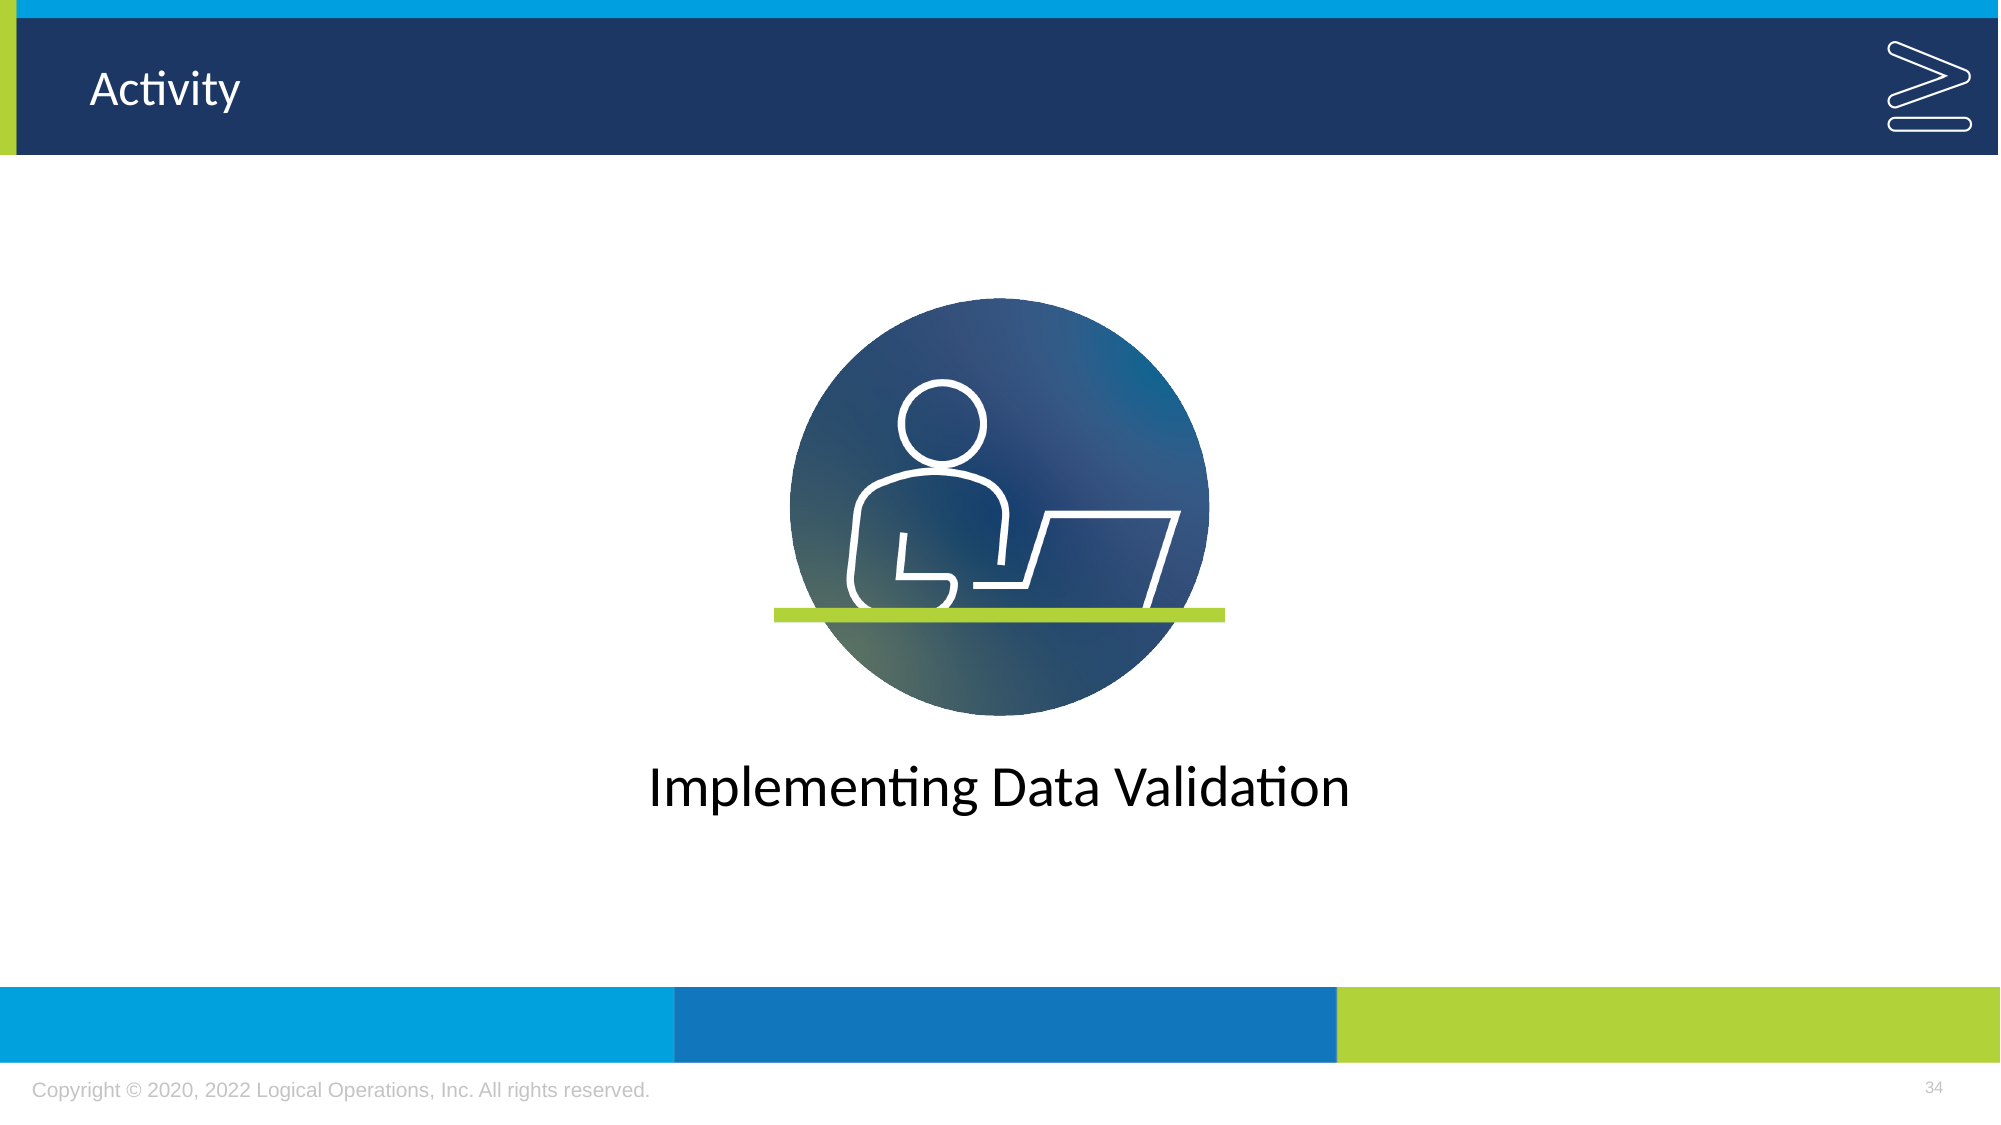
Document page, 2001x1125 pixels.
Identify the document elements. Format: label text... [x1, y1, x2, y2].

slide_number 34 [1491, 1057, 1959, 1118]
picture [674, 987, 2000, 1063]
list Implementing Data Validation [125, 740, 1875, 841]
picture [774, 298, 1225, 716]
picture [0, 0, 1998, 155]
